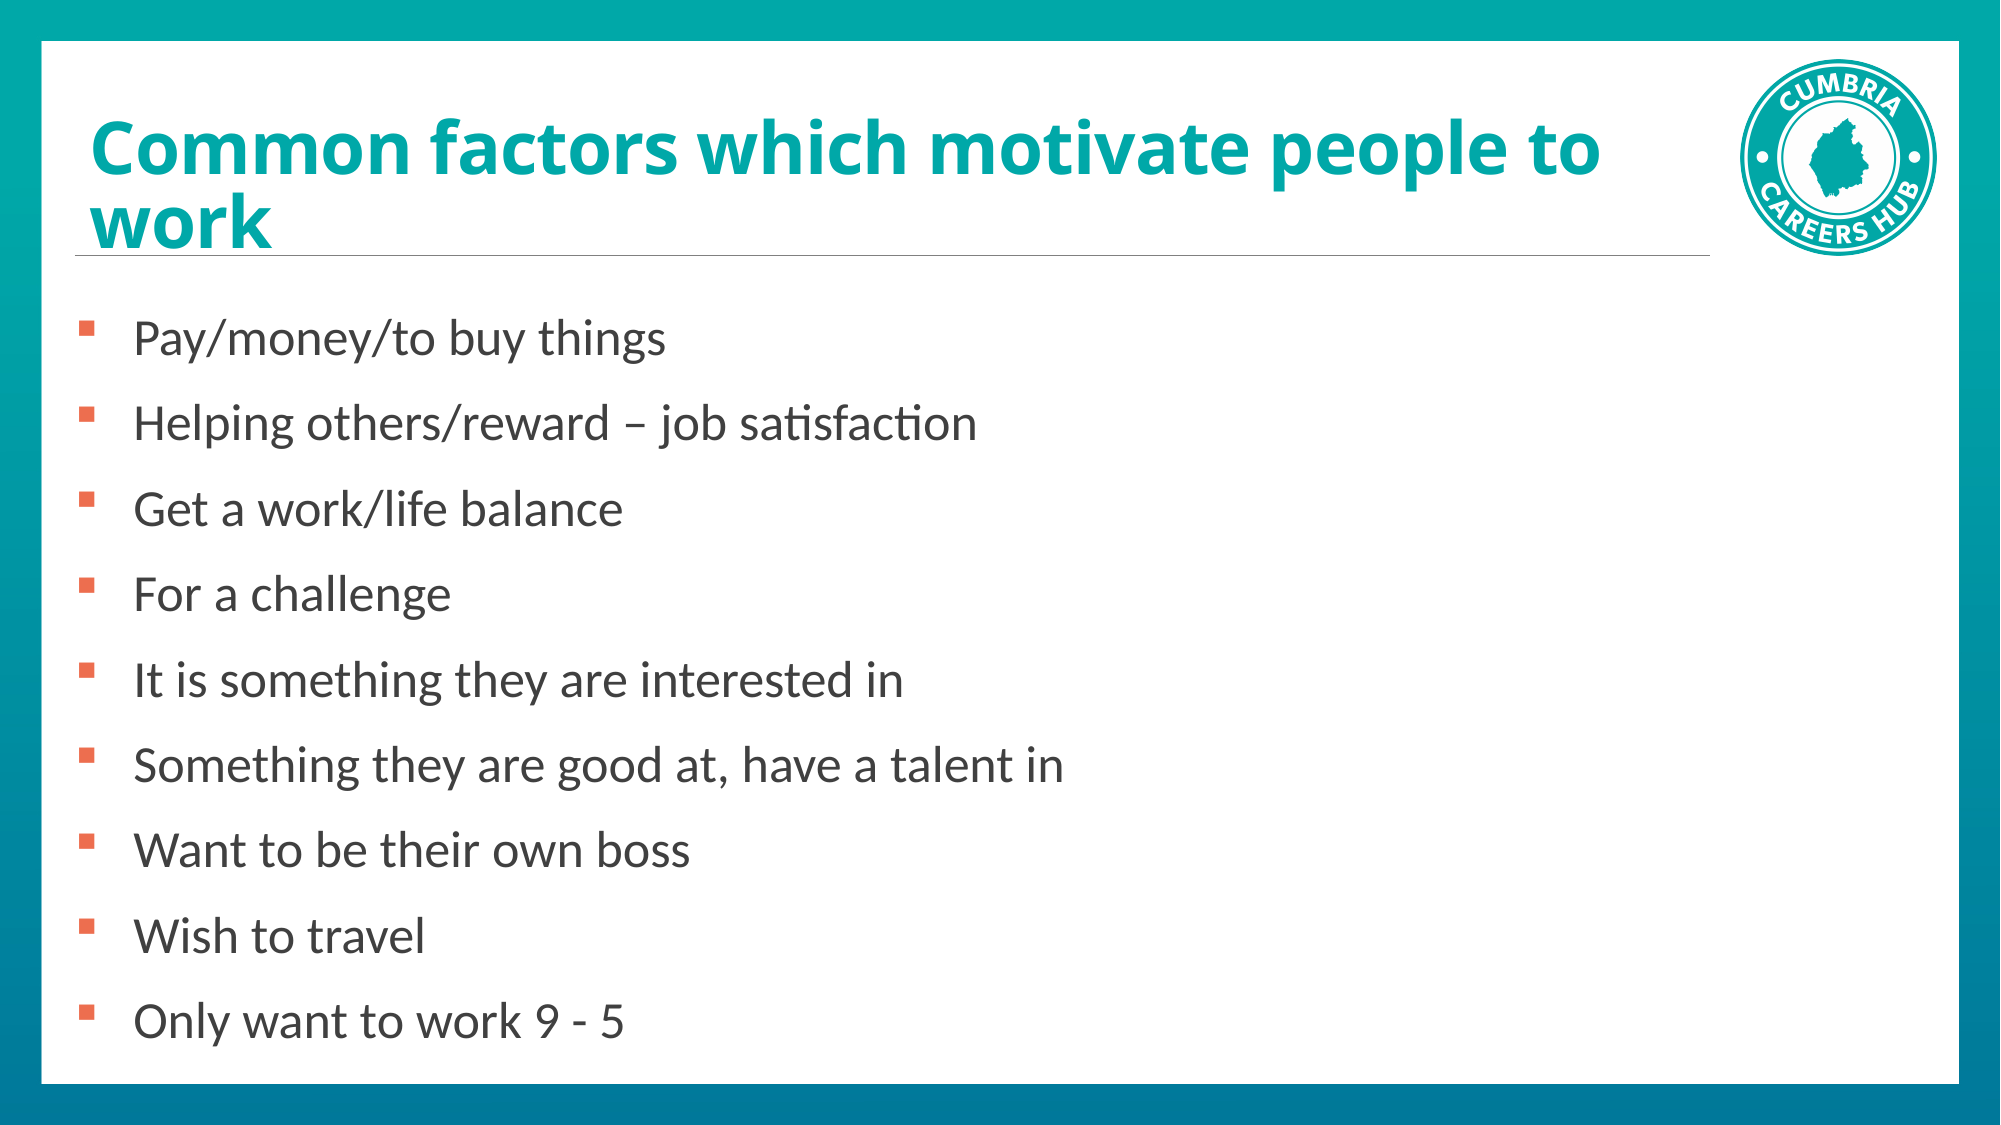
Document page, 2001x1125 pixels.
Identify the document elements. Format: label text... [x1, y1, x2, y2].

title Common factors which motivate people to work [74, 122, 1725, 256]
picture [0, 0, 2000, 1083]
list Pay/money/to buy things Helping others/reward – job satisfaction Get a work/life balance For a challenge It is something they are interested in Something they are good at, have a talent in Want to be their own boss Wish to travel Only want to work 9 - 5 [74, 303, 1725, 1003]
